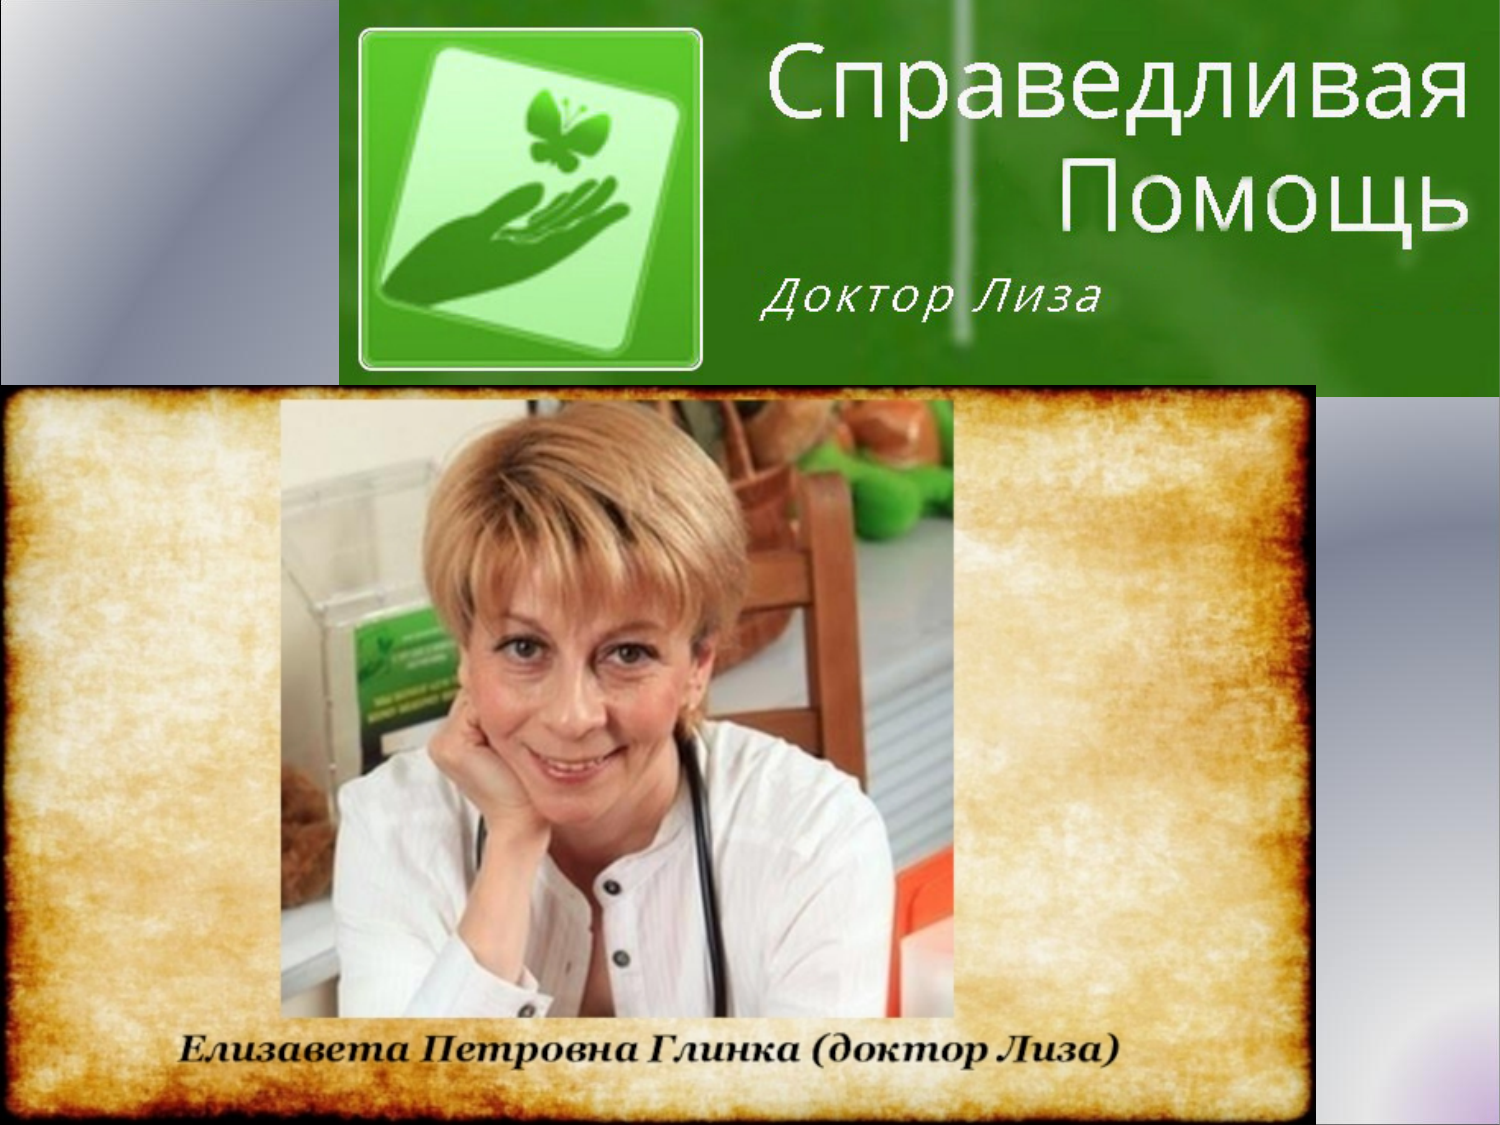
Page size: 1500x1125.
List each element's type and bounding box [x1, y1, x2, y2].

picture [1316, 398, 1500, 1125]
picture [0, 0, 339, 384]
list [339, 0, 1500, 398]
list [0, 384, 1316, 1125]
